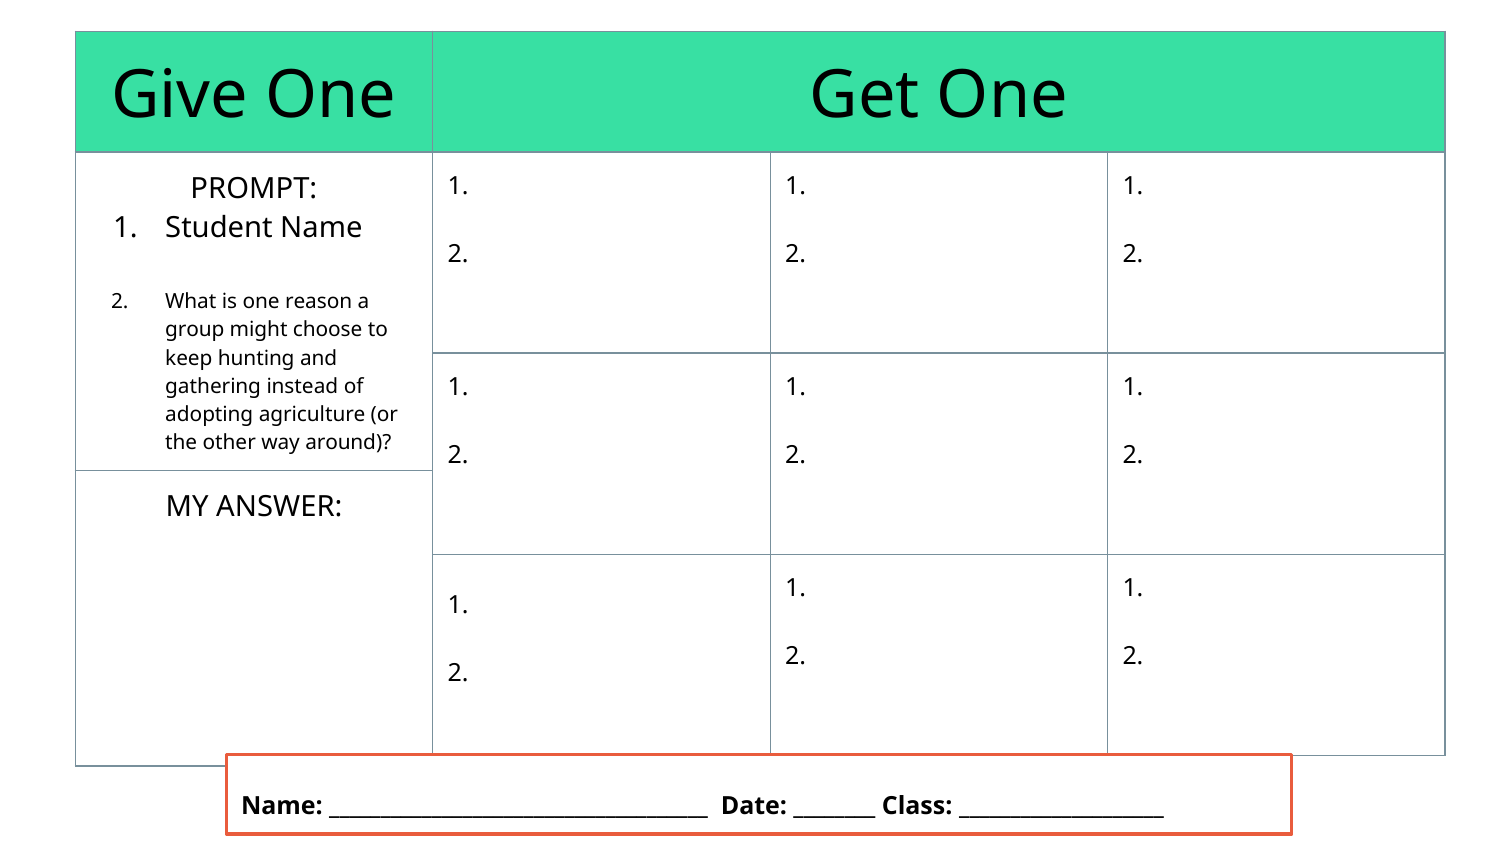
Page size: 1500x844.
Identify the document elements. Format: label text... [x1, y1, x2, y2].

table_cell 1. 2. [771, 354, 1107, 554]
table_cell 1. 2. [433, 555, 770, 754]
text_box Name: _____________________________________ Date: ________ Class: ____________________ [226, 754, 1292, 834]
table_cell 1. 2. [1108, 354, 1444, 554]
table_cell 1. 2. [433, 153, 770, 352]
table_cell 1. 2. [771, 153, 1107, 352]
table_header Get One [433, 32, 1444, 151]
table_cell 1. 2. [433, 354, 770, 554]
table_header Give One [76, 32, 432, 151]
table_cell 1. 2. [1108, 153, 1444, 352]
table_cell 1. 2. [1108, 555, 1444, 755]
table_cell 1. 2. [771, 555, 1107, 754]
table_cell MY ANSWER: [76, 471, 432, 765]
table_cell PROMPT: Student Name What is one reason a group might choose to keep hunting and gathering instead of adopting agriculture (or the other way around)? [76, 153, 432, 470]
